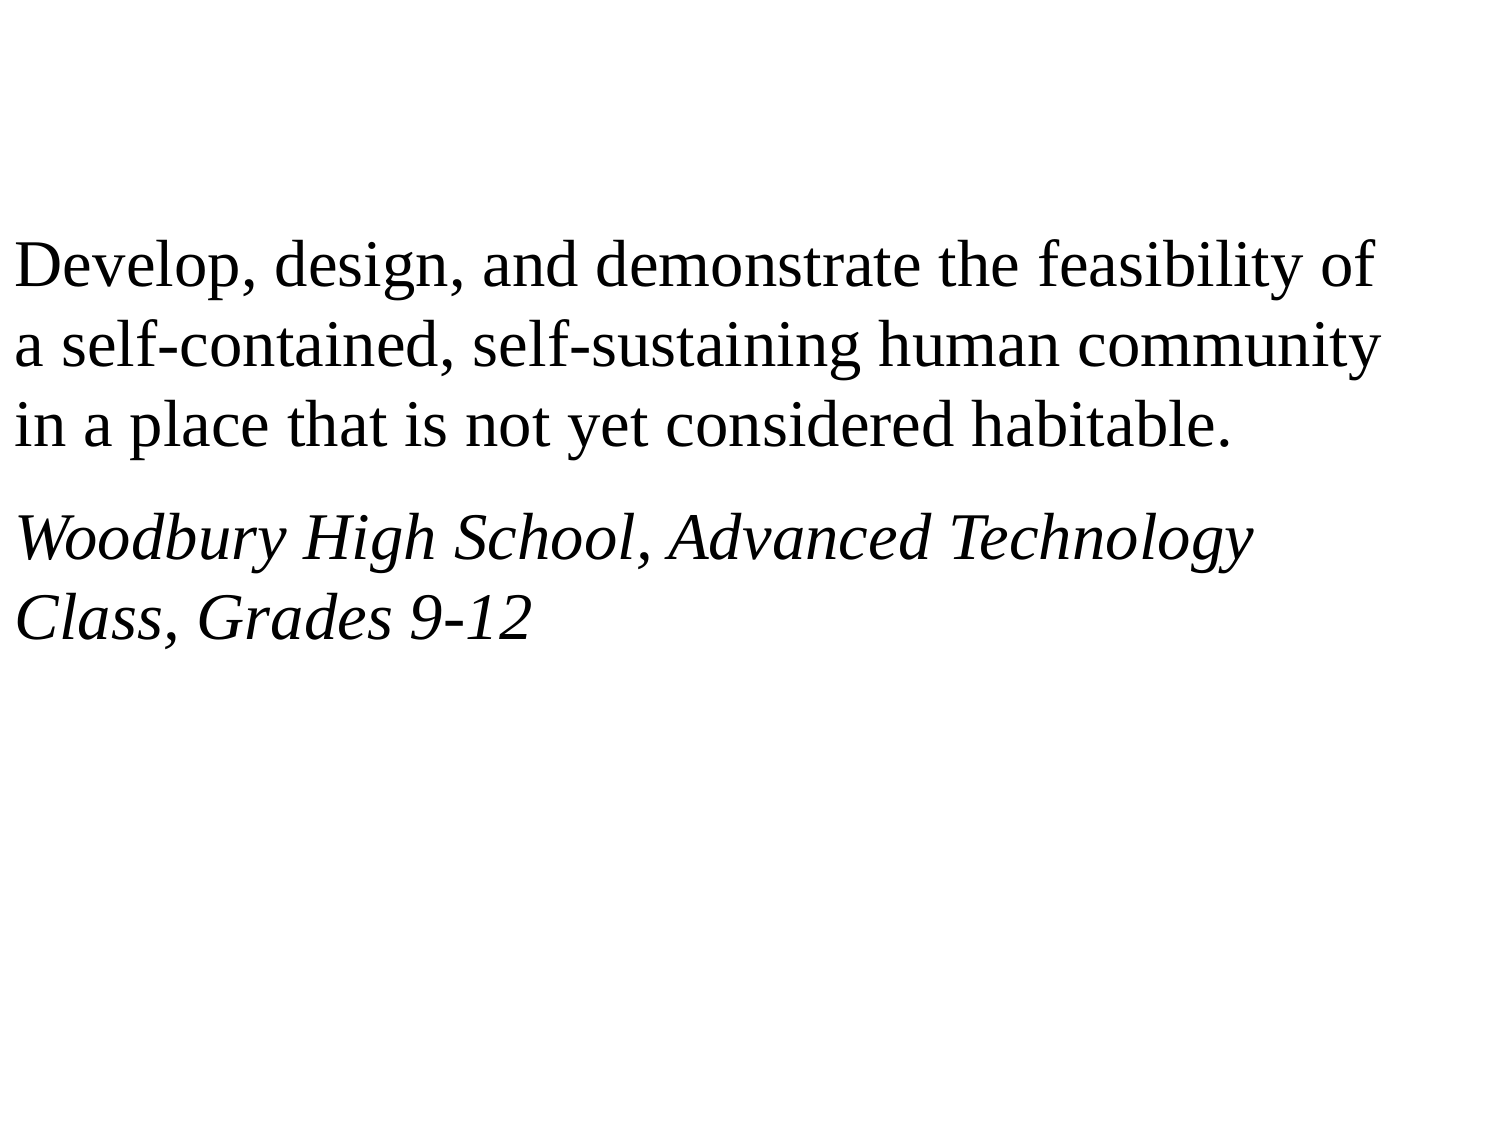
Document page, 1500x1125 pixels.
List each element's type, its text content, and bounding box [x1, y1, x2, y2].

text_box Develop, design, and demonstrate the feasibility of a self-contained, self-sustaining human community in a place that is not yet considered habitable. Woodbury High School, Advanced Technology Class, Grades 9-12 [0, 212, 1413, 774]
